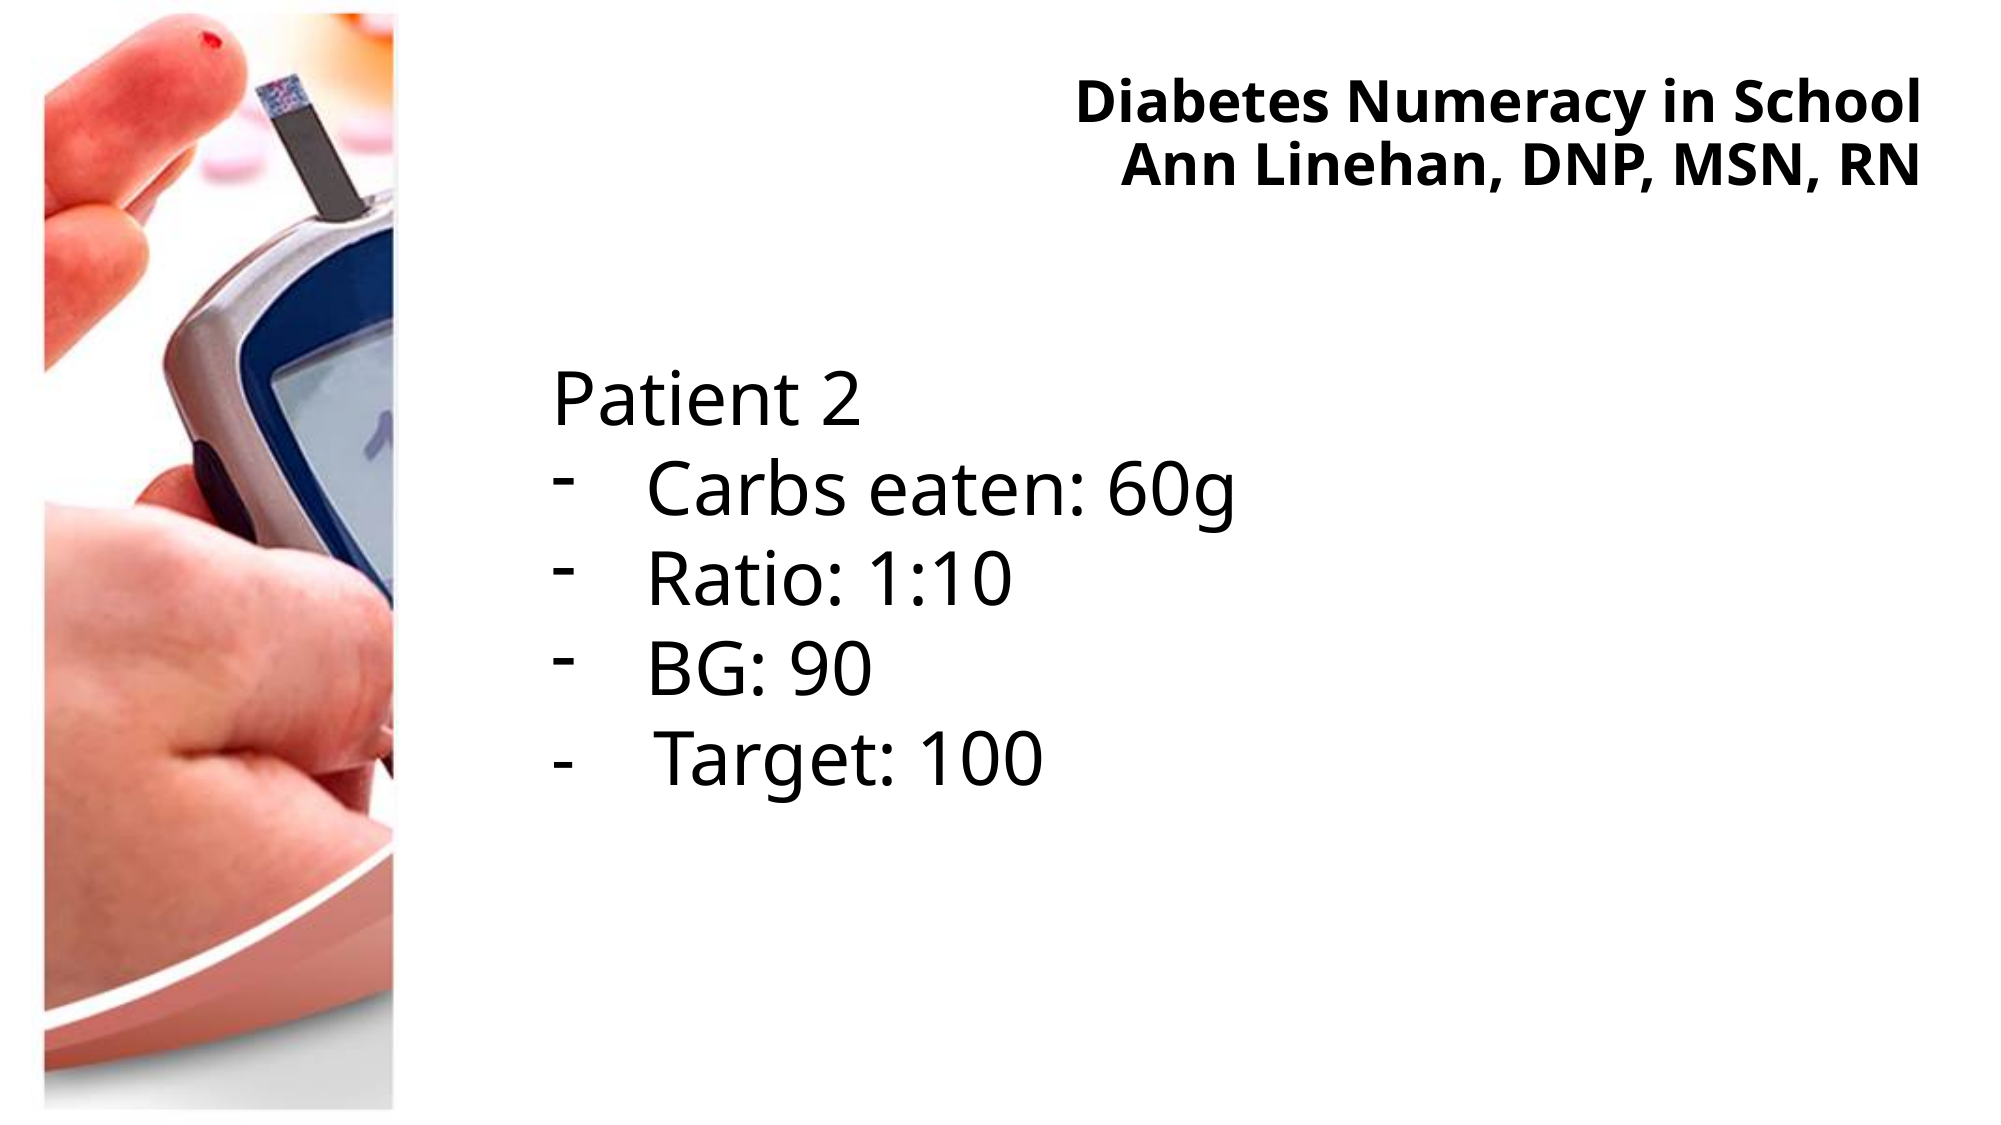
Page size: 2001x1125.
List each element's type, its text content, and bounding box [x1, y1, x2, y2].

picture [30, 0, 400, 1125]
text_box Patient 2 Carbs eaten: 60g Ratio: 1:10 BG: 90 - Target: 100 [537, 342, 1873, 898]
title Diabetes Numeracy in School Ann Linehan, DNP, MSN, RN [950, 41, 1939, 230]
